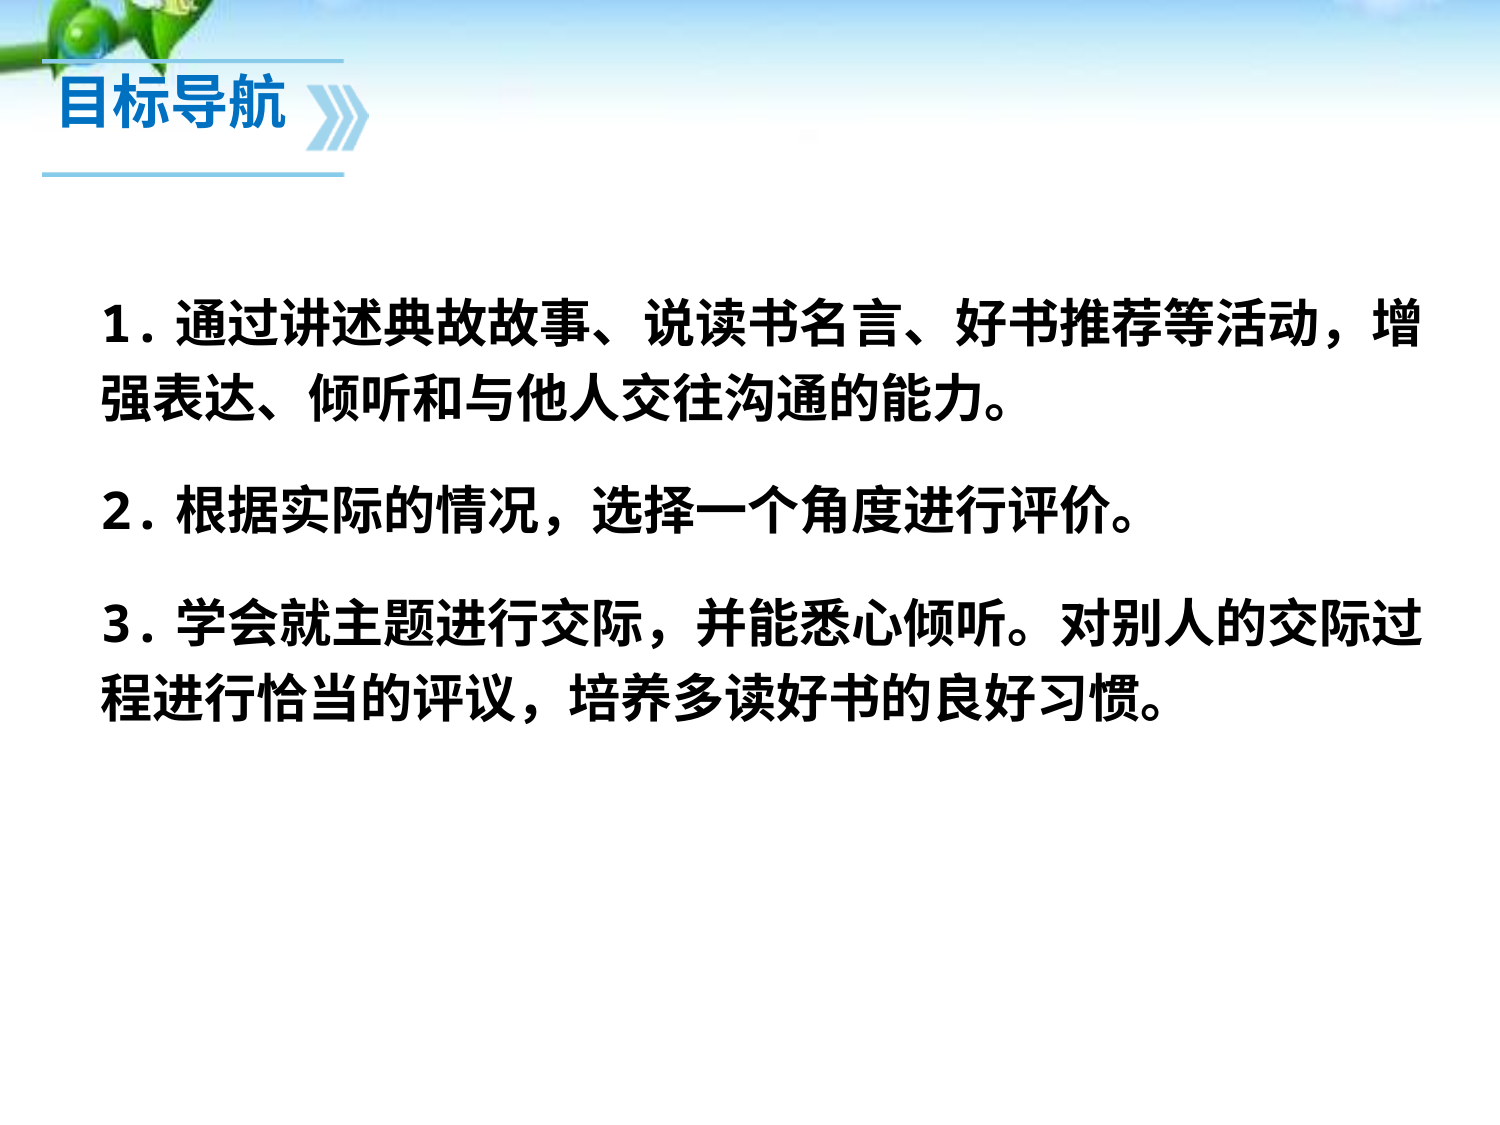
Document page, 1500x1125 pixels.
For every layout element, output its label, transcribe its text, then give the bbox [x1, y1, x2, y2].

text_box 1.通过讲述典故故事、说读书名言、好书推荐等活动，增强表达、倾听和与他人交往沟通的能力。 2.根据实际的情况，选择一个角度进行评价。 3.学会就主题进行交际，并能悉心倾听。对别人的交际过程进行恰当的评议，培养多读好书的良好习惯。 [85, 270, 1450, 735]
picture [0, 0, 1500, 1125]
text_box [29, 57, 369, 177]
